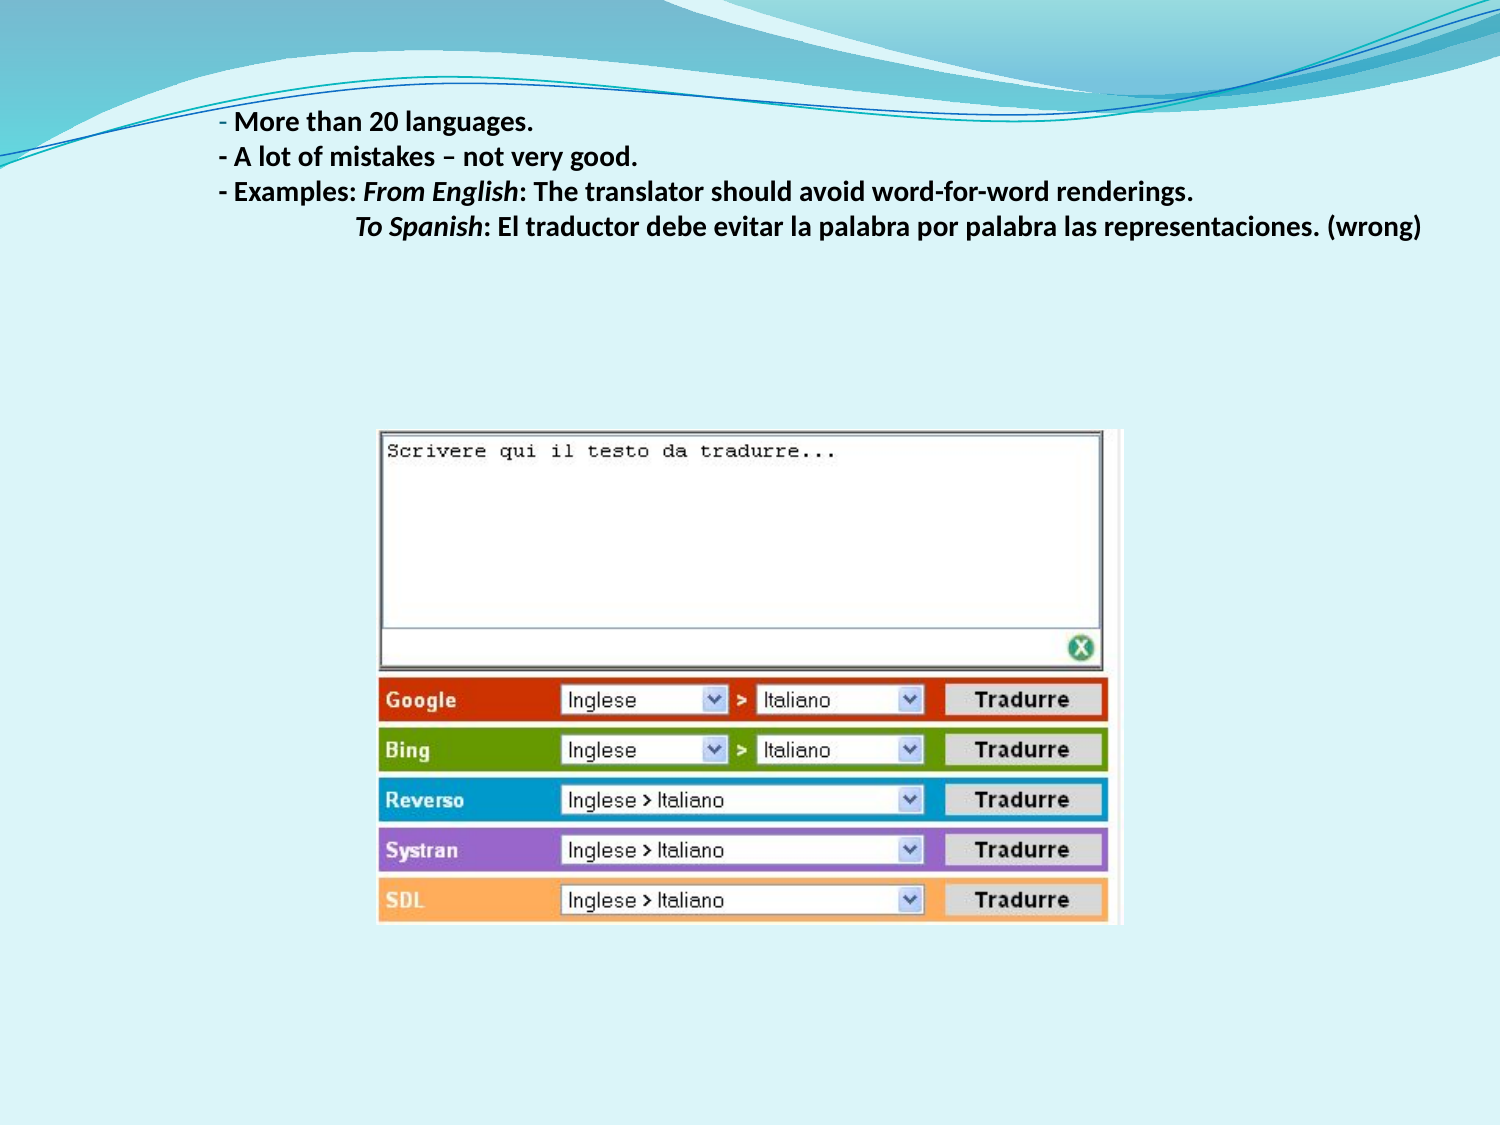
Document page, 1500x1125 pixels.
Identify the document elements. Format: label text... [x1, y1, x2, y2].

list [376, 429, 1124, 926]
title - More than 20 languages. - A lot of mistakes – not very good. - Examples: From English: The translator should avoid word-for-word renderings. To Spanish: El traductor debe evitar la palabra por palabra las representaciones. (wrong) [218, 90, 1425, 278]
